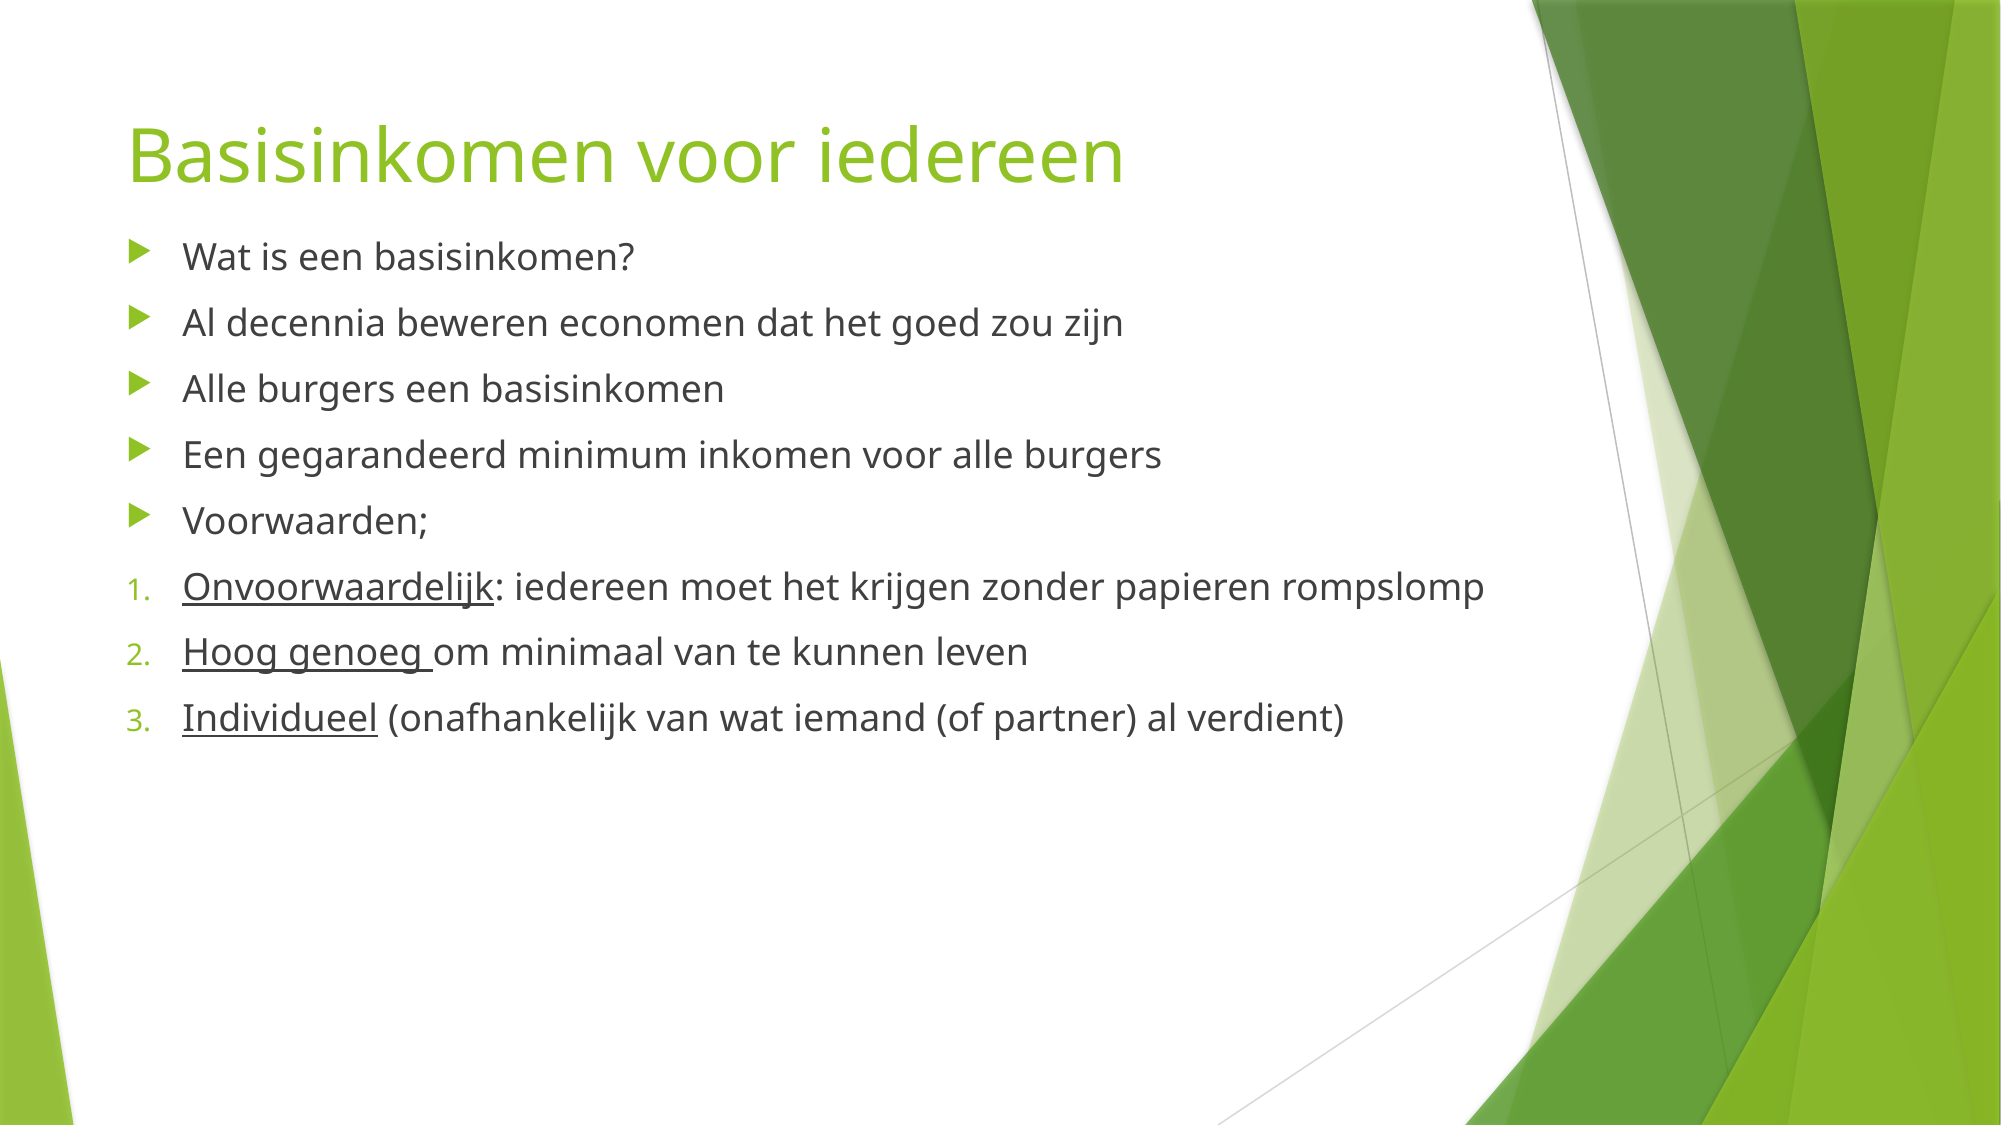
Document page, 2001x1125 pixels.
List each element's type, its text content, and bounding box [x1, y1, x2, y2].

list Wat is een basisinkomen? Al decennia beweren economen dat het goed zou zijn Alle burgers een basisinkomen Een gegarandeerd minimum inkomen voor alle burgers Voorwaarden; Onvoorwaardelijk: iedereen moet het krijgen zonder papieren rompslomp Hoog genoeg om minimaal van te kunnen leven Individueel (onafhankelijk van wat iemand (of partner) al verdient) [111, 225, 1522, 863]
title Basisinkomen voor iedereen [111, 99, 1522, 225]
